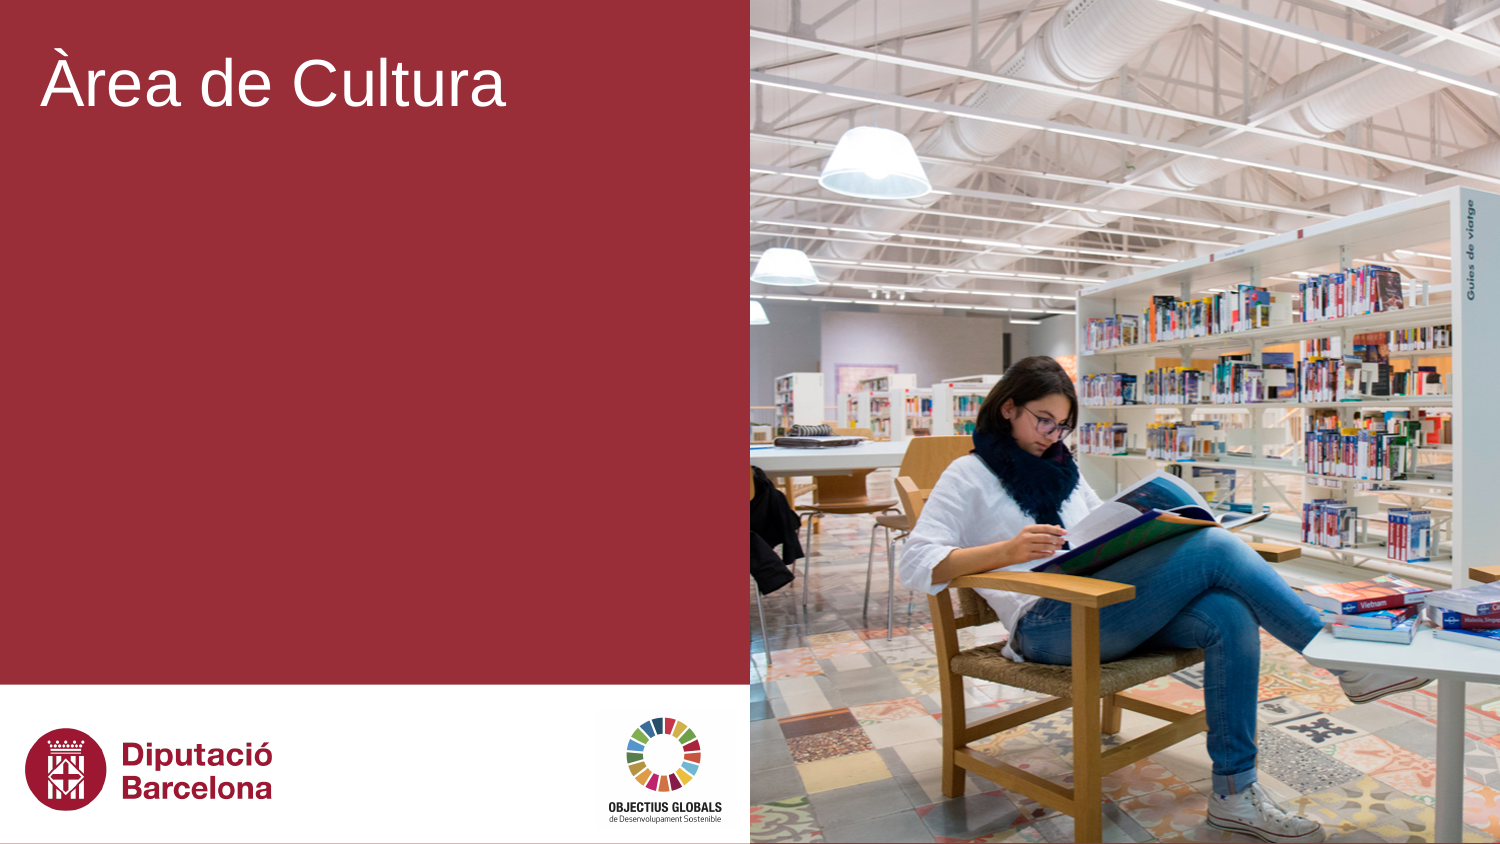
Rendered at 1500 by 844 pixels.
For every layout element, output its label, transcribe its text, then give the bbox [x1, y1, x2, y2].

picture [749, 0, 1500, 844]
picture [25, 728, 272, 811]
picture [596, 709, 736, 830]
text_box Àrea de Cultura [25, 32, 722, 540]
